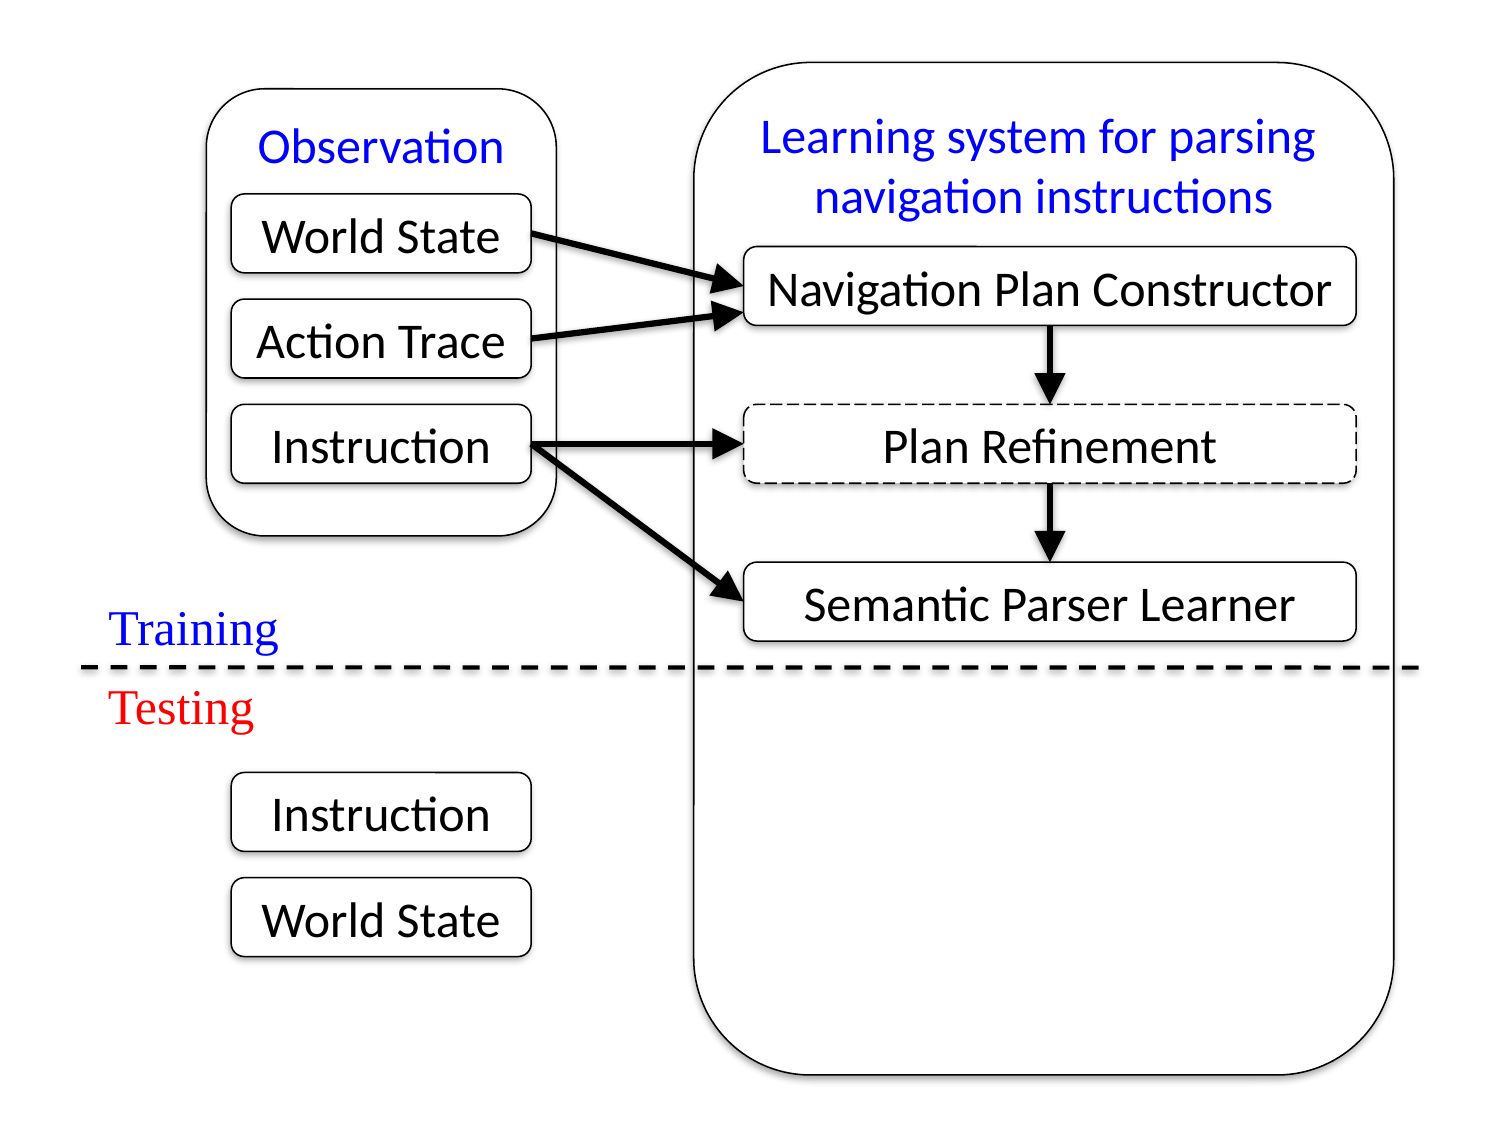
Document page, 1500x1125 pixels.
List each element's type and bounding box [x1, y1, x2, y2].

text_box [80, 62, 1419, 1076]
